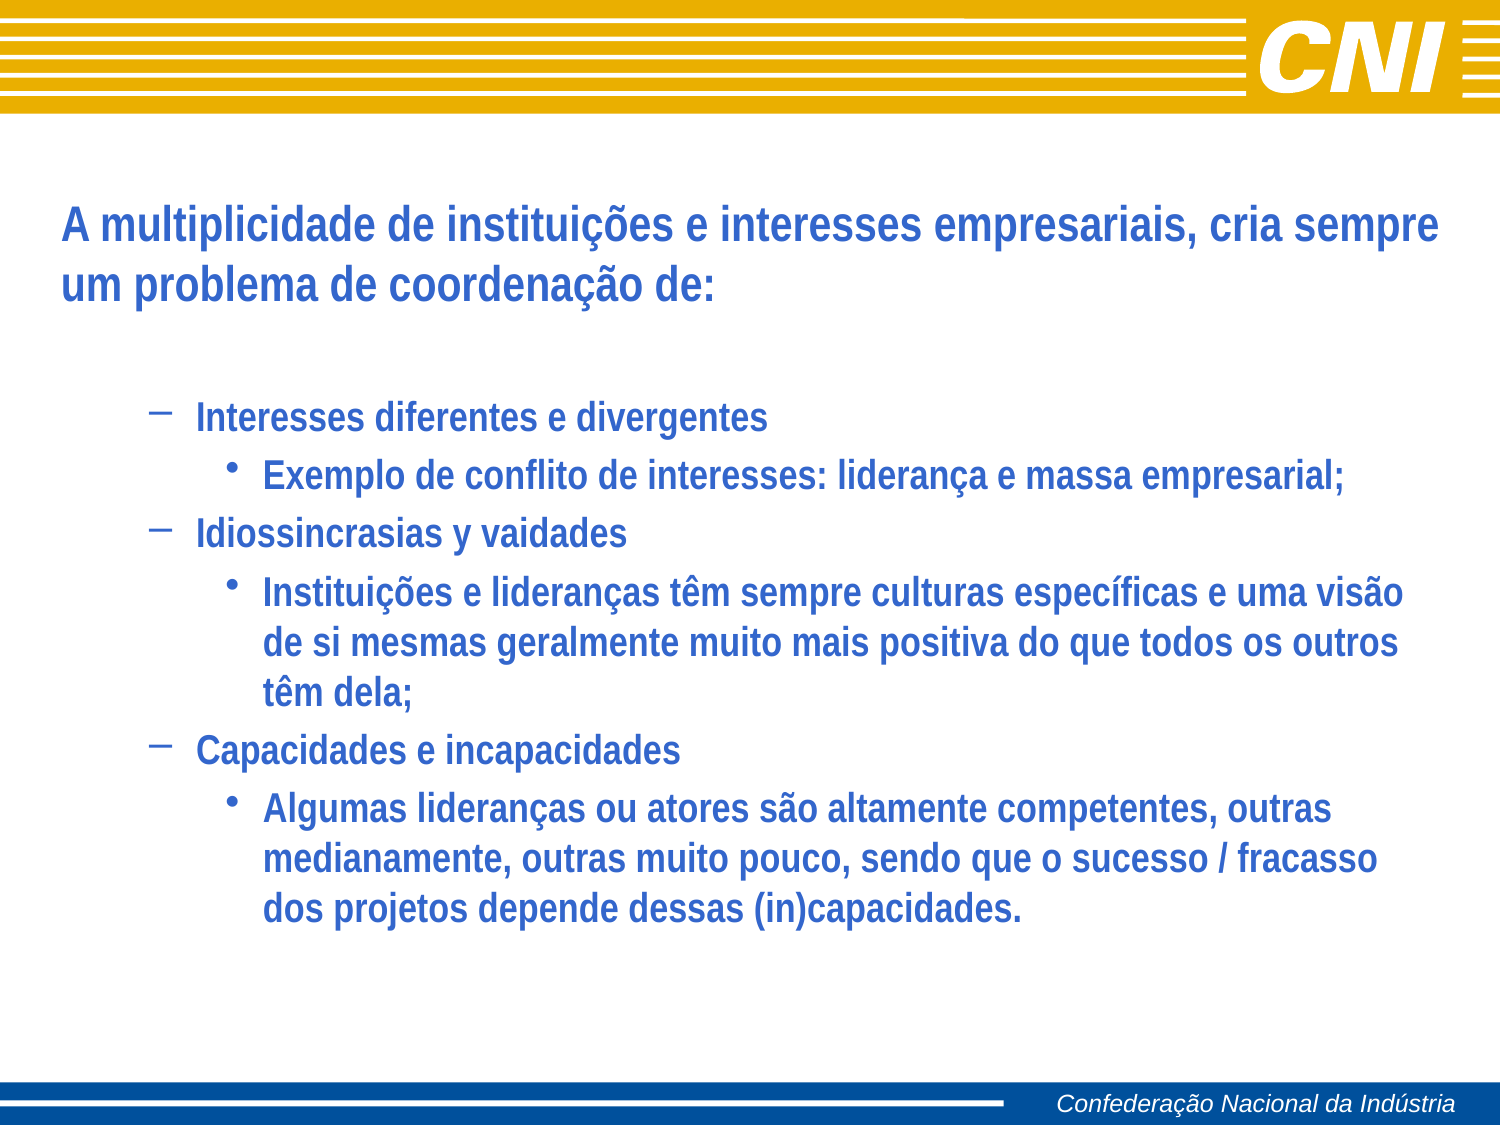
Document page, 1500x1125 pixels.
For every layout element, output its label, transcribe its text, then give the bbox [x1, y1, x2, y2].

list A multiplicidade de instituições e interesses empresariais, cria sempre um problema de coordenação de: Interesses diferentes e divergentes Exemplo de conflito de interesses: liderança e massa empresarial; Idiossincrasias y vaidades Instituições e lideranças têm sempre culturas específicas e uma visão de si mesmas geralmente muito mais positiva do que todos os outros têm dela; Capacidades e incapacidades Algumas lideranças ou atores são altamente competentes, outras medianamente, outras muito pouco, sendo que o sucesso / fracasso dos projetos depende dessas (in)capacidades. [45, 183, 1459, 1027]
